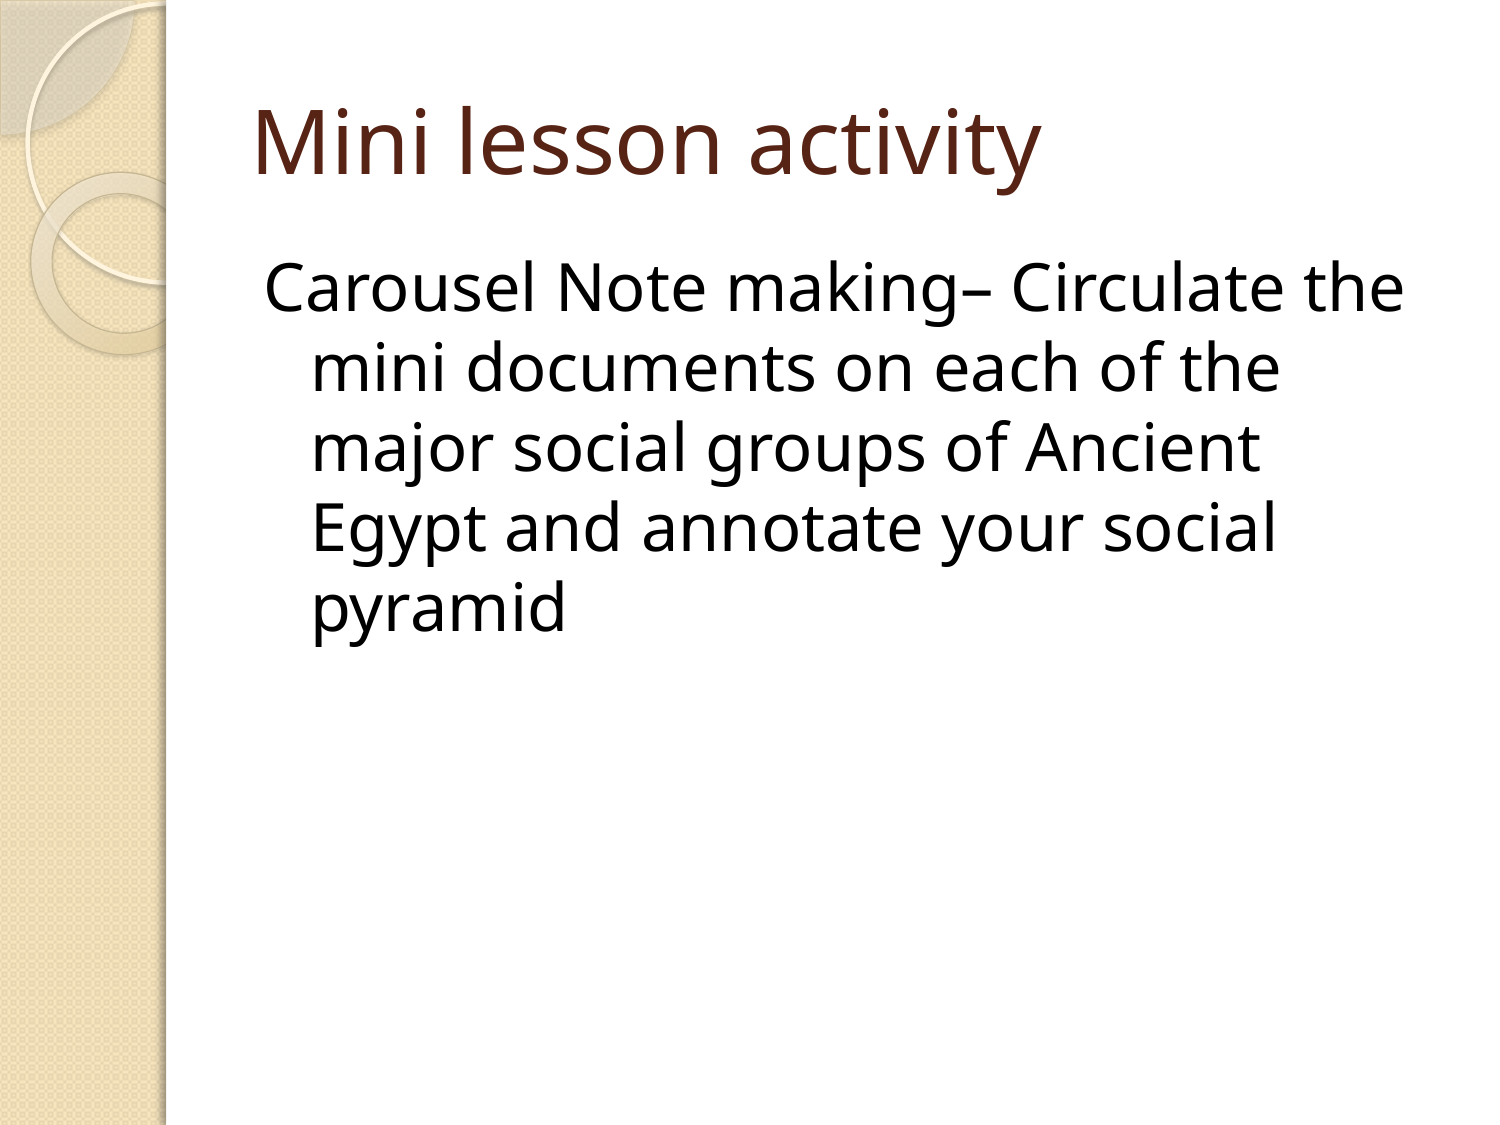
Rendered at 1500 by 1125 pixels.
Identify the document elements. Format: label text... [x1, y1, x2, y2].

title Mini lesson activity [235, 45, 1466, 233]
list Carousel Note making– Circulate the mini documents on each of the major social groups of Ancient Egypt and annotate your social pyramid [235, 237, 1466, 1025]
